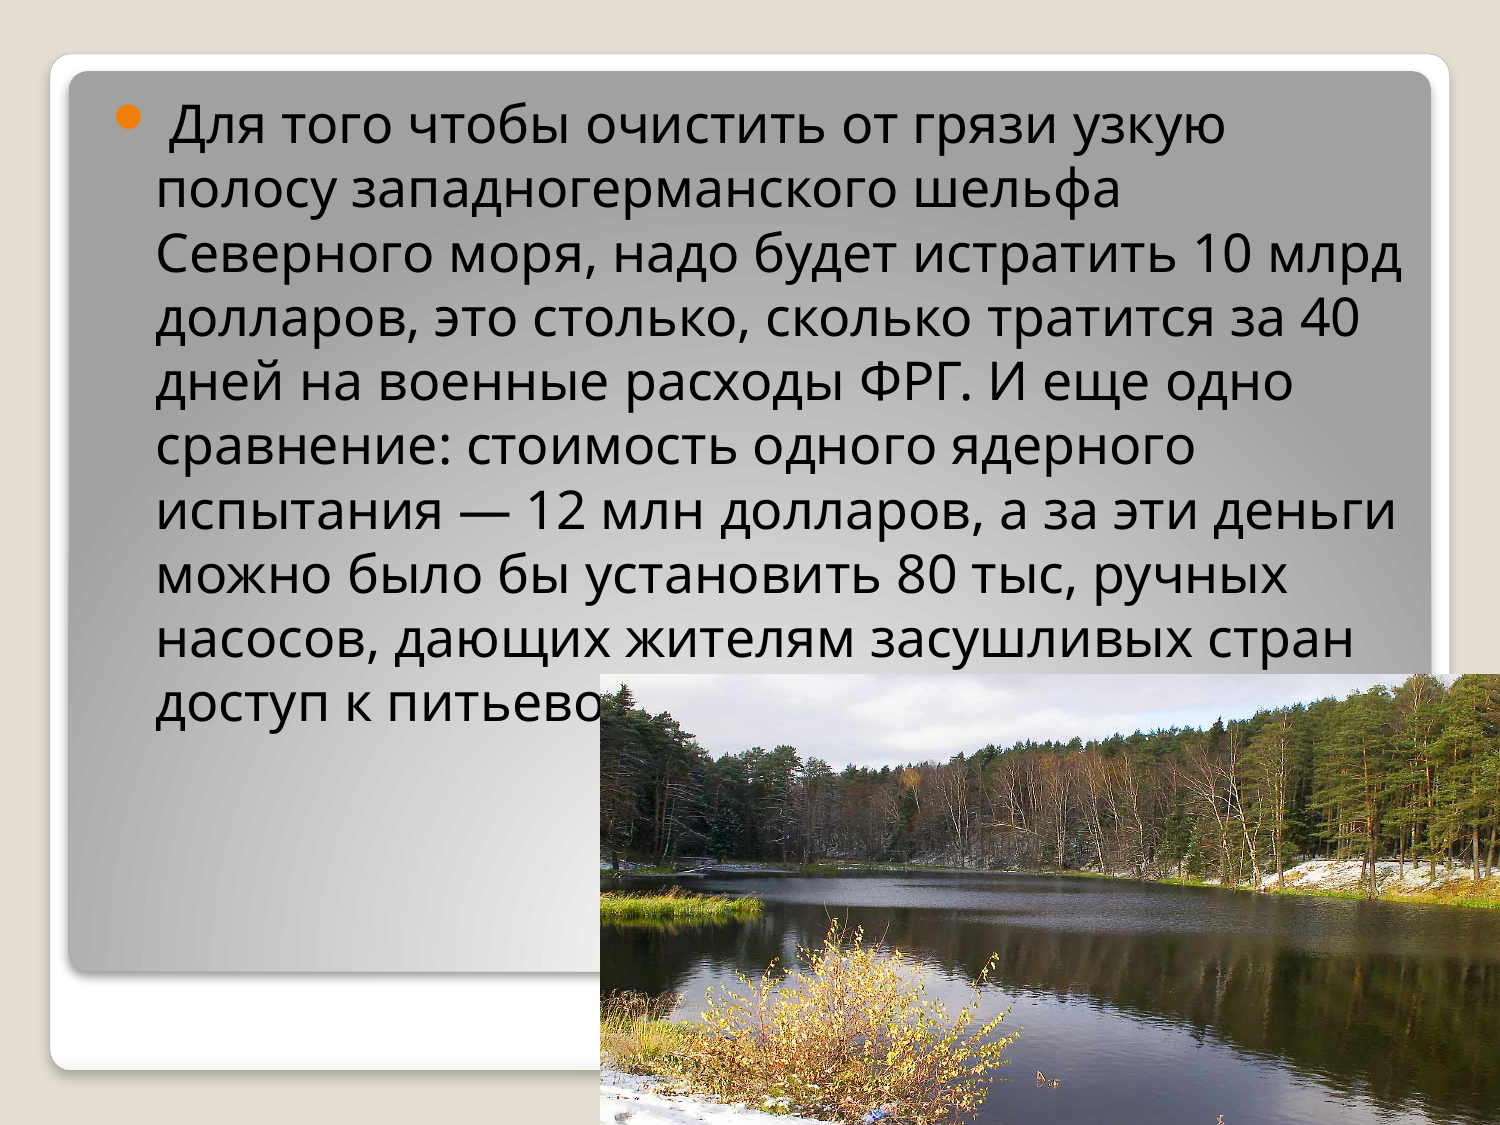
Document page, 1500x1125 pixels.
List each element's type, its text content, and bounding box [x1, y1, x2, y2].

picture [599, 674, 1500, 1125]
list Для того чтобы очистить от грязи узкую полосу западногерманского шельфа Северного моря, надо будет истратить 10 млрд долларов, это столько, сколько тратится за 40 дней на военные расходы ФРГ. И еще одно сравнение: стоимость одного ядерного испытания — 12 млн долларов, а за эти деньги можно было бы установить 80 тыс, ручных насосов, дающих жителям засушливых стран доступ к питьевой воде. [82, 75, 1425, 750]
